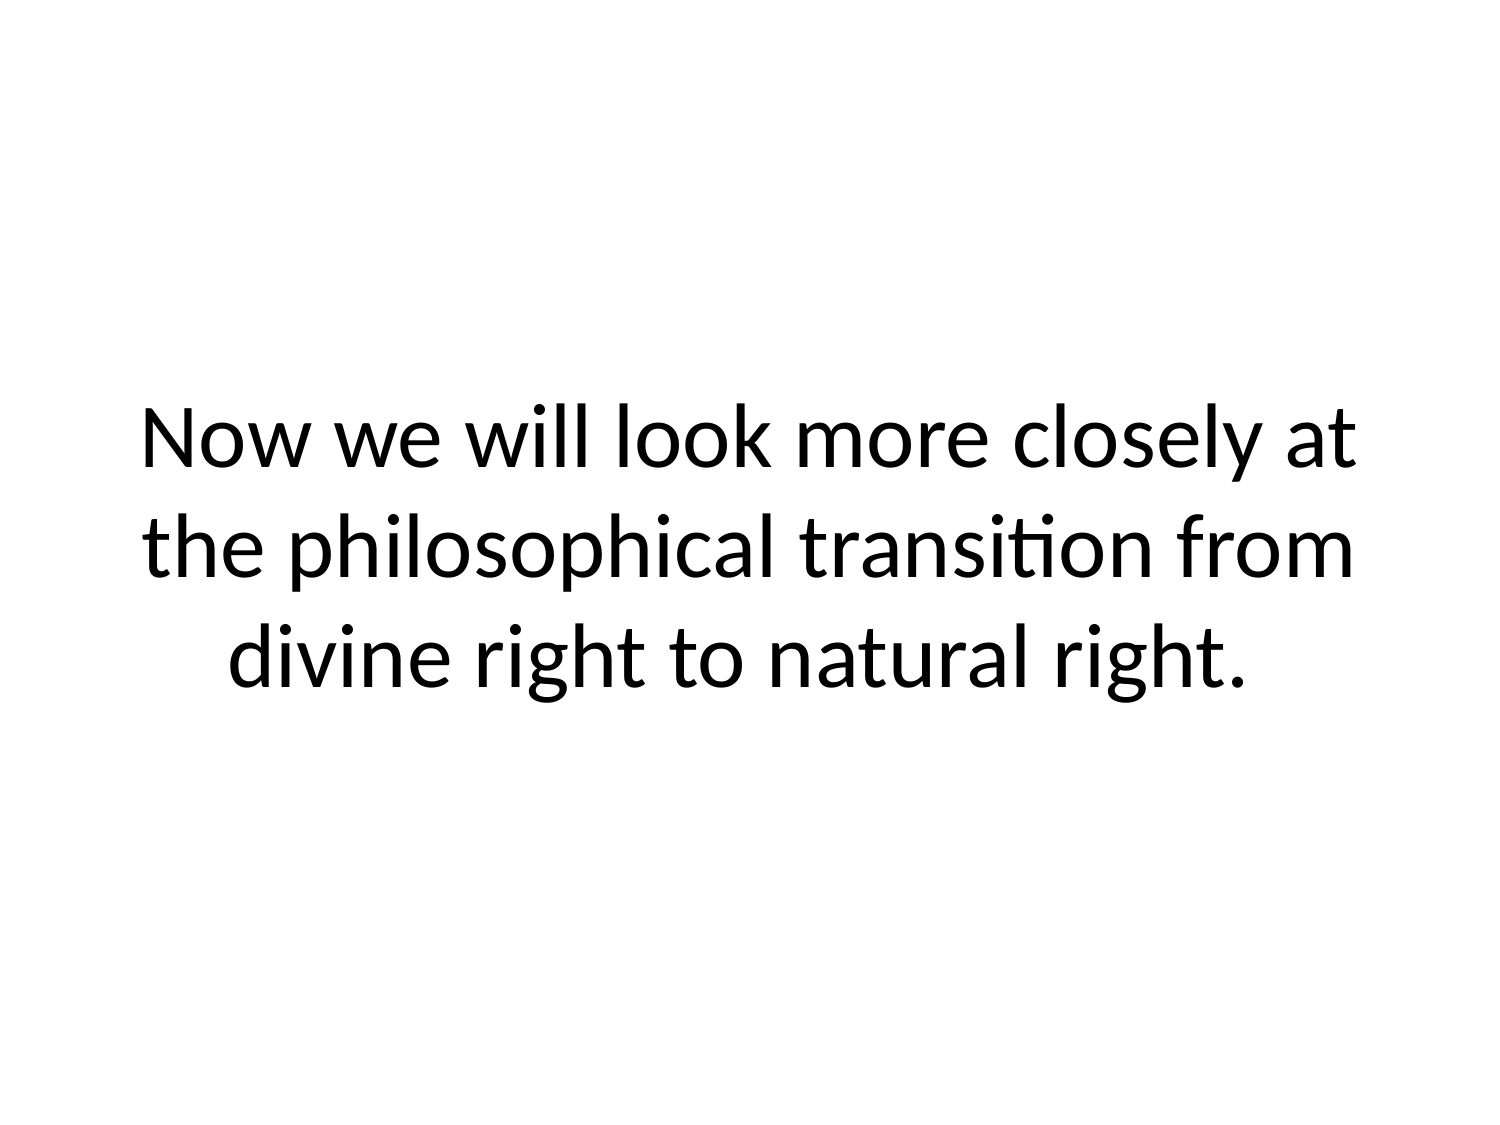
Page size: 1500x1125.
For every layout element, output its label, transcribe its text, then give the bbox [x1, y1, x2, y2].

title Now we will look more closely at the philosophical transition from divine right to natural right. [74, 44, 1426, 1038]
